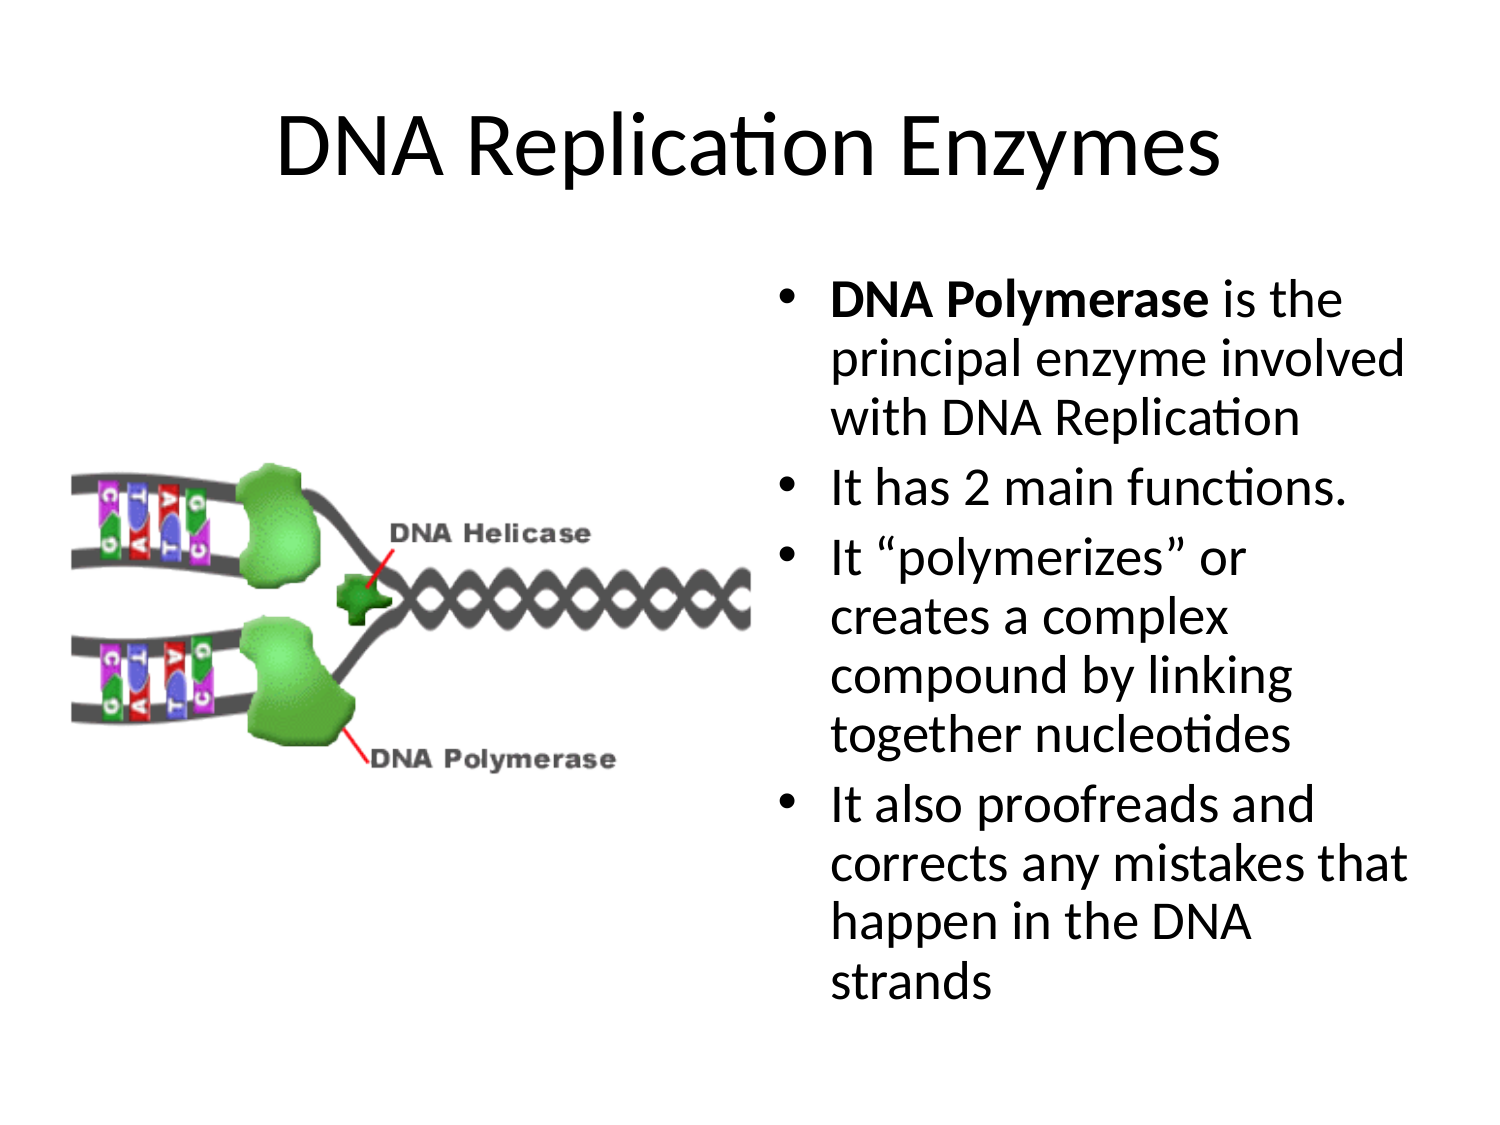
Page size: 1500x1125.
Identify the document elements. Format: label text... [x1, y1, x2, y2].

list DNA Polymerase is the principal enzyme involved with DNA Replication It has 2 main functions. It “polymerizes” or creates a complex compound by linking together nucleotides It also proofreads and corrects any mistakes that happen in the DNA strands [762, 262, 1425, 1063]
title DNA Replication Enzymes [75, 45, 1425, 233]
picture [22, 399, 799, 788]
